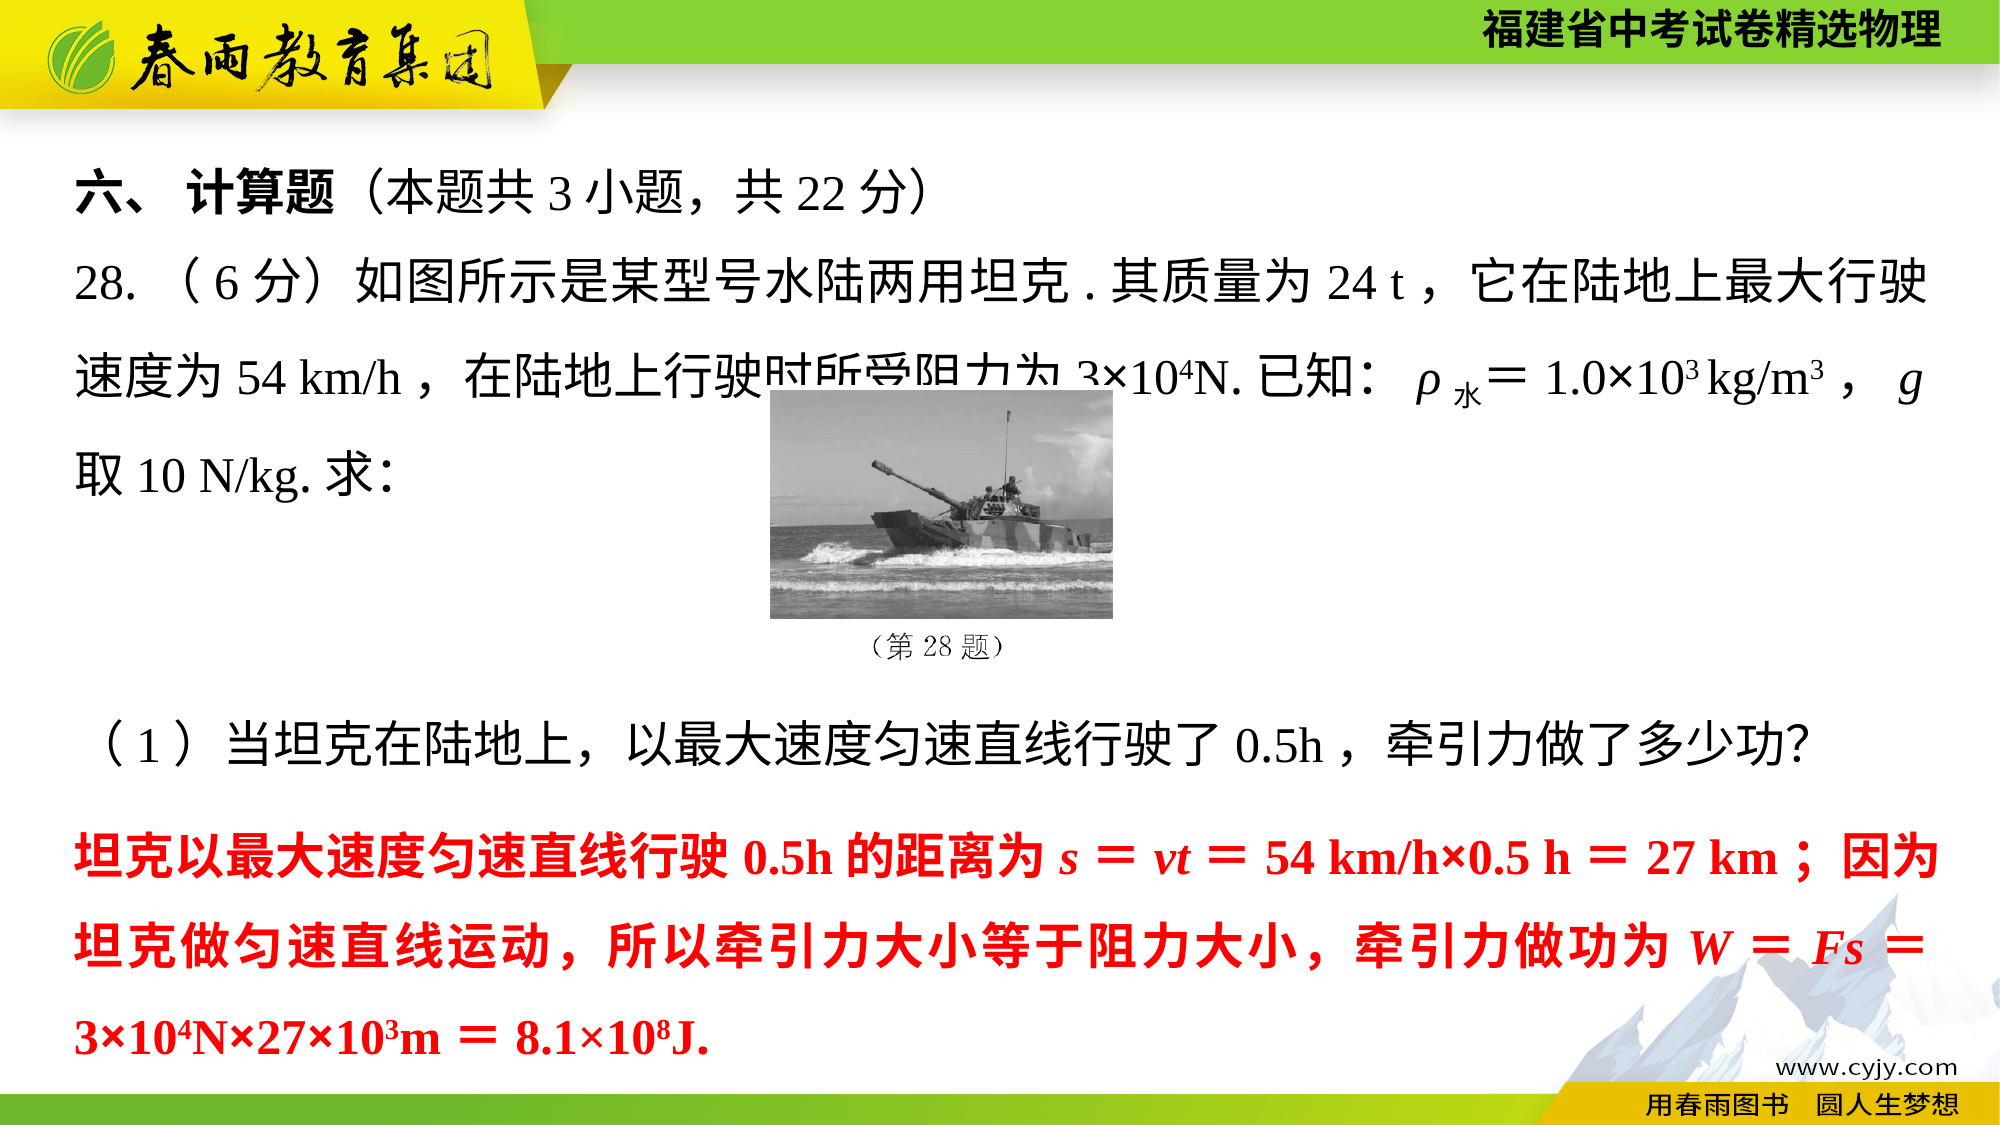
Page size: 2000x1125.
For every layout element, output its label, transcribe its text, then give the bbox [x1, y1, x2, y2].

text_box 坦克以最大速度匀速直线行驶0.5h的距离为s＝vt＝54 km/h×0.5 h＝27 km；因为坦克做匀速直线运动，所以牵引力大小等于阻力大小，牵引力做功为W＝Fs＝3×104N×27×103m＝8.1×108J. [59, 786, 1957, 1072]
list 六、 计算题（本题共3小题，共22分） 28.（6分）如图所示是某型号水陆两用坦克.其质量为24 t，它在陆地上最大行驶速度为54 km/h，在陆地上行驶时所受阻力为3×104N.已知：ρ水＝1.0×103 kg/m3，g取10 N/kg.求： （1）当坦克在陆地上，以最大速度匀速直线行驶了0.5h，牵引力做了多少功？ [59, 122, 1944, 774]
picture [0, 0, 2000, 1125]
